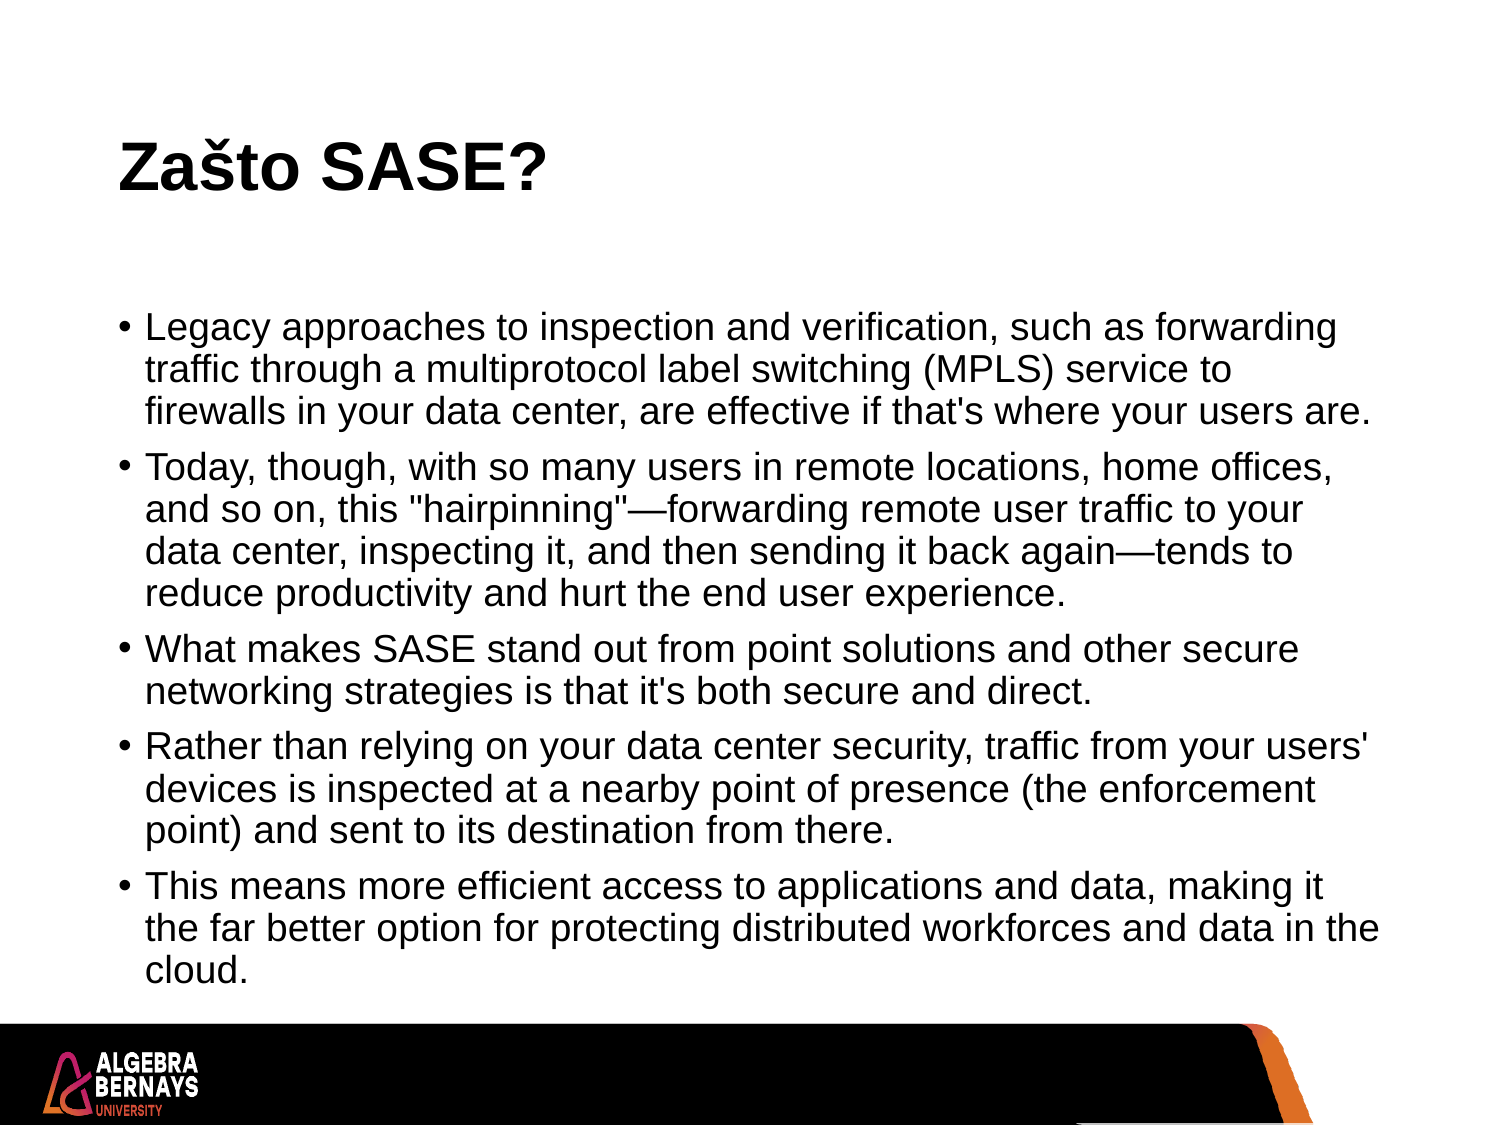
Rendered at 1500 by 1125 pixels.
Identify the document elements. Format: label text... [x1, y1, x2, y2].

picture [0, 1023, 1468, 1125]
list Legacy approaches to inspection and verification, such as forwarding traffic through a multiprotocol label switching (MPLS) service to firewalls in your data center, are effective if that's where your users are. Today, though, with so many users in remote locations, home offices, and so on, this "hairpinning"—forwarding remote user traffic to your data center, inspecting it, and then sending it back again—tends to reduce productivity and hurt the end user experience. What makes SASE stand out from point solutions and other secure networking strategies is that it's both secure and direct. Rather than relying on your data center security, traffic from your users' devices is inspected at a nearby point of presence (the enforcement point) and sent to its destination from there. This means more efficient access to applications and data, making it the far better option for protecting distributed workforces and data in the cloud. [103, 299, 1397, 1014]
title Zašto SASE? [103, 59, 1397, 278]
